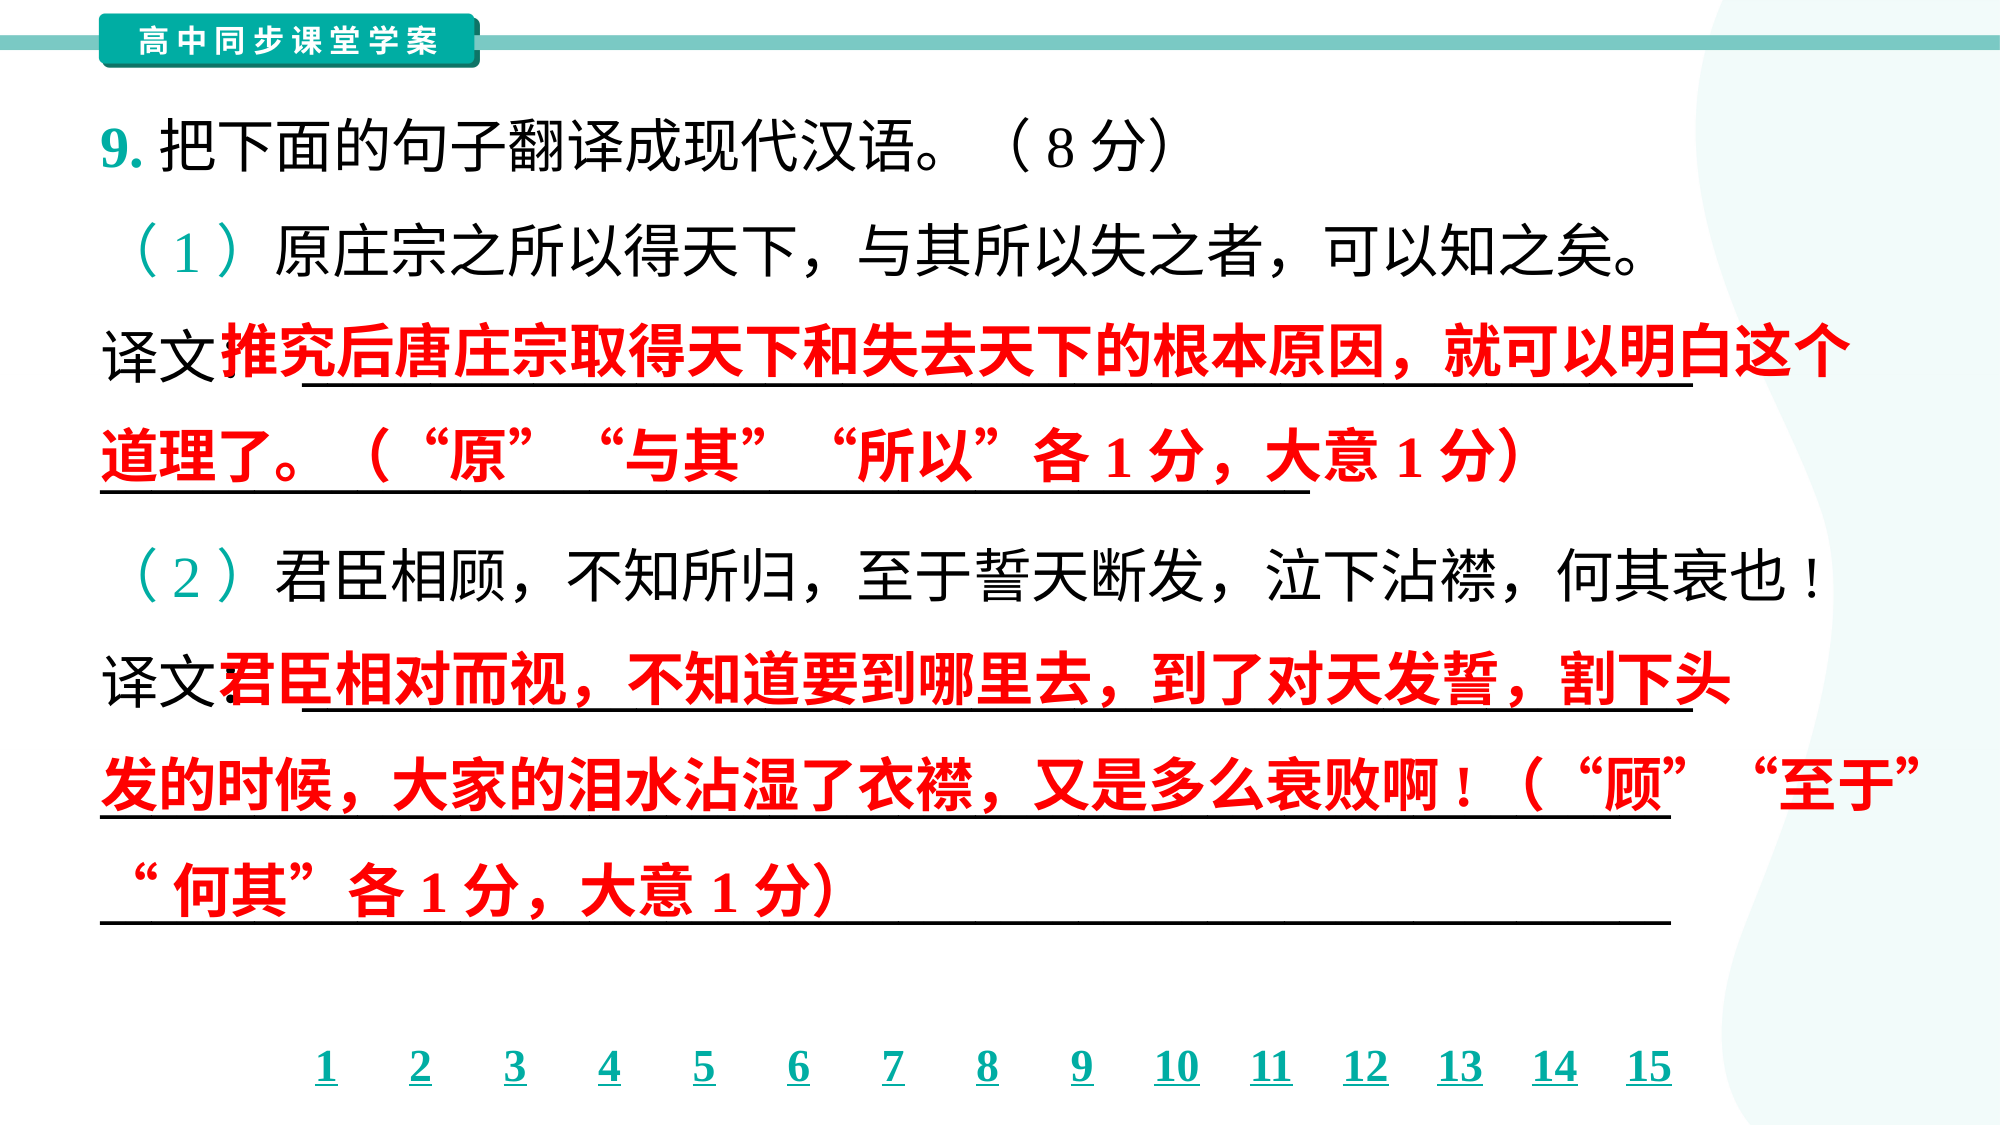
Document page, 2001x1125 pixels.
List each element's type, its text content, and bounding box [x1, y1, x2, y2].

picture [0, 0, 2000, 1125]
text_box （1）原庄宗之所以得天下，与其所以失之者，可以知之矣。 译文： ______________________________________________________ _______________________________________________ [100, 490, 1899, 497]
text_box （2）君臣相顾，不知所归，至于誓天断发，泣下沾襟，何其衰也! 译文： ______________________________________________________ _____________________________________________________________ _____________________________________________________________ [100, 503, 1899, 605]
text_box 9.把下面的句子翻译成现代汉语。（8分） [100, 76, 1899, 177]
text_box 君臣相对而视，不知道要到哪里去，到了对天发誓，割下头 发的时候，大家的泪水沾湿了衣襟，又是多么衰败啊!（“顾”“至于” “何其”各1分，大意1分） [100, 605, 1899, 925]
text_box 推究后唐庄宗取得天下和失去天下的根本原因，就可以明白这个道理了。（“原”“与其”“所以”各1分，大意1分） [100, 279, 1899, 490]
text_box （1）原庄宗之所以得天下，与其所以失之者，可以知之矣。 译文： ______________________________________________________ _______________________________________________ [100, 177, 1899, 279]
